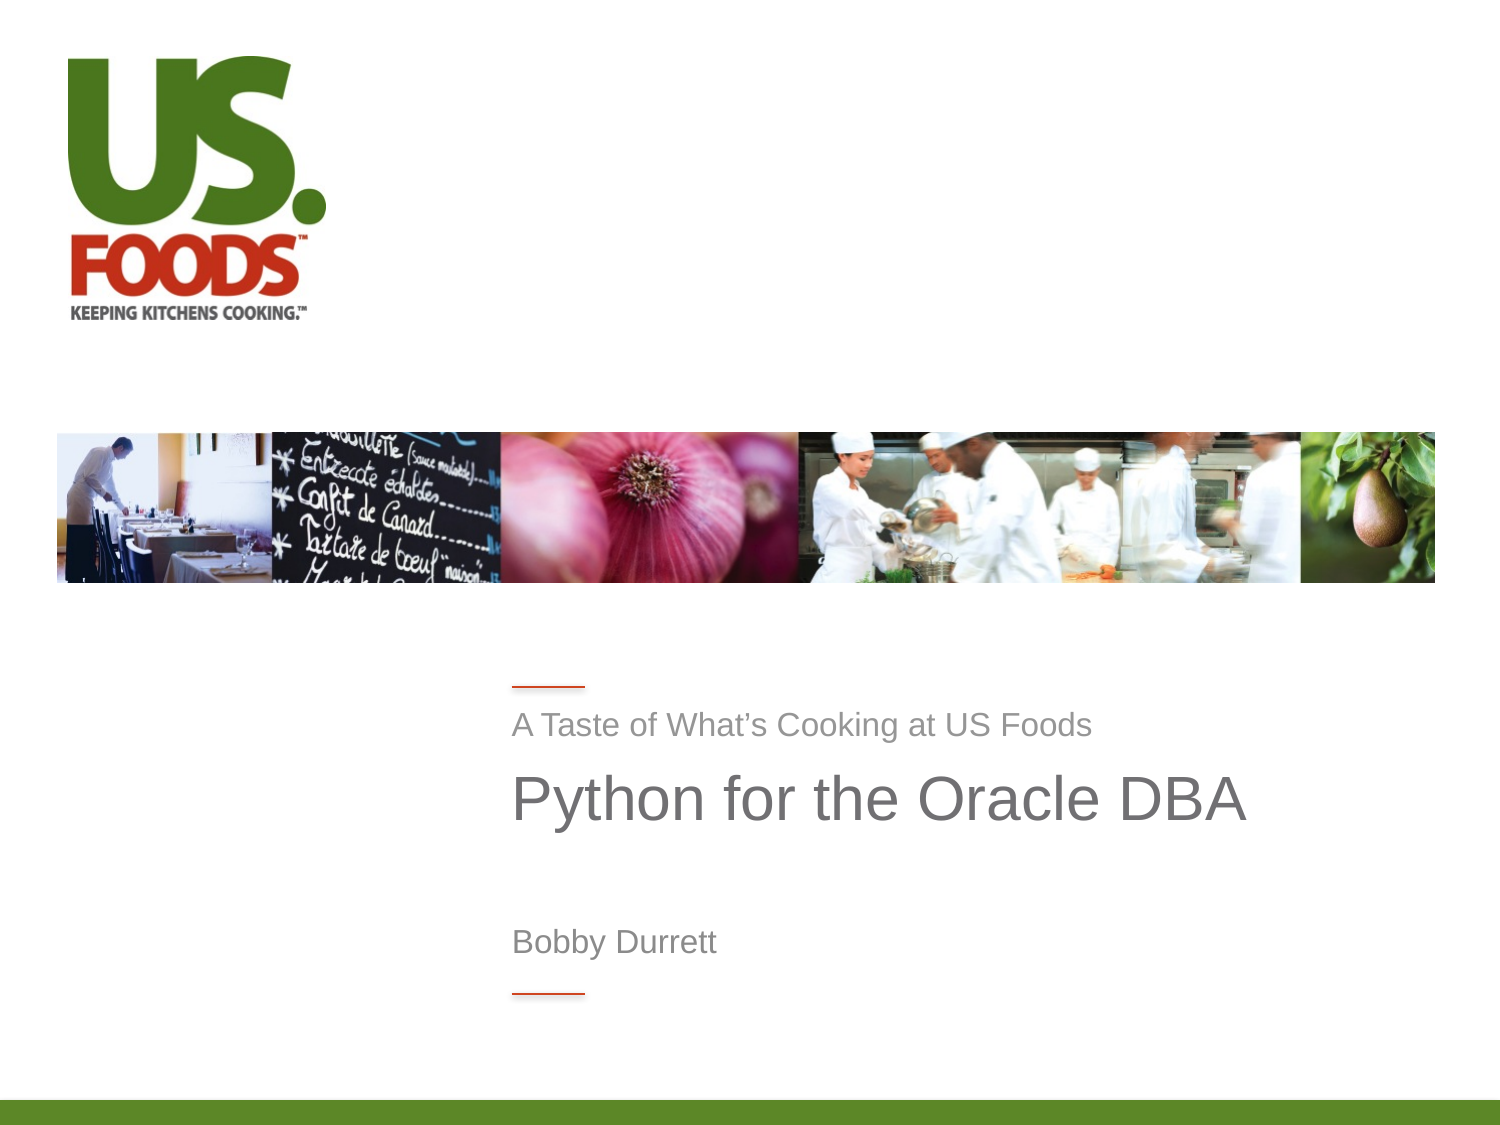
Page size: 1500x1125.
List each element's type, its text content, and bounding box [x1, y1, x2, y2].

picture [68, 56, 326, 320]
picture [57, 432, 1435, 583]
title Python for the Oracle DBA [511, 768, 1299, 910]
list Bobby Durrett [511, 910, 1299, 963]
